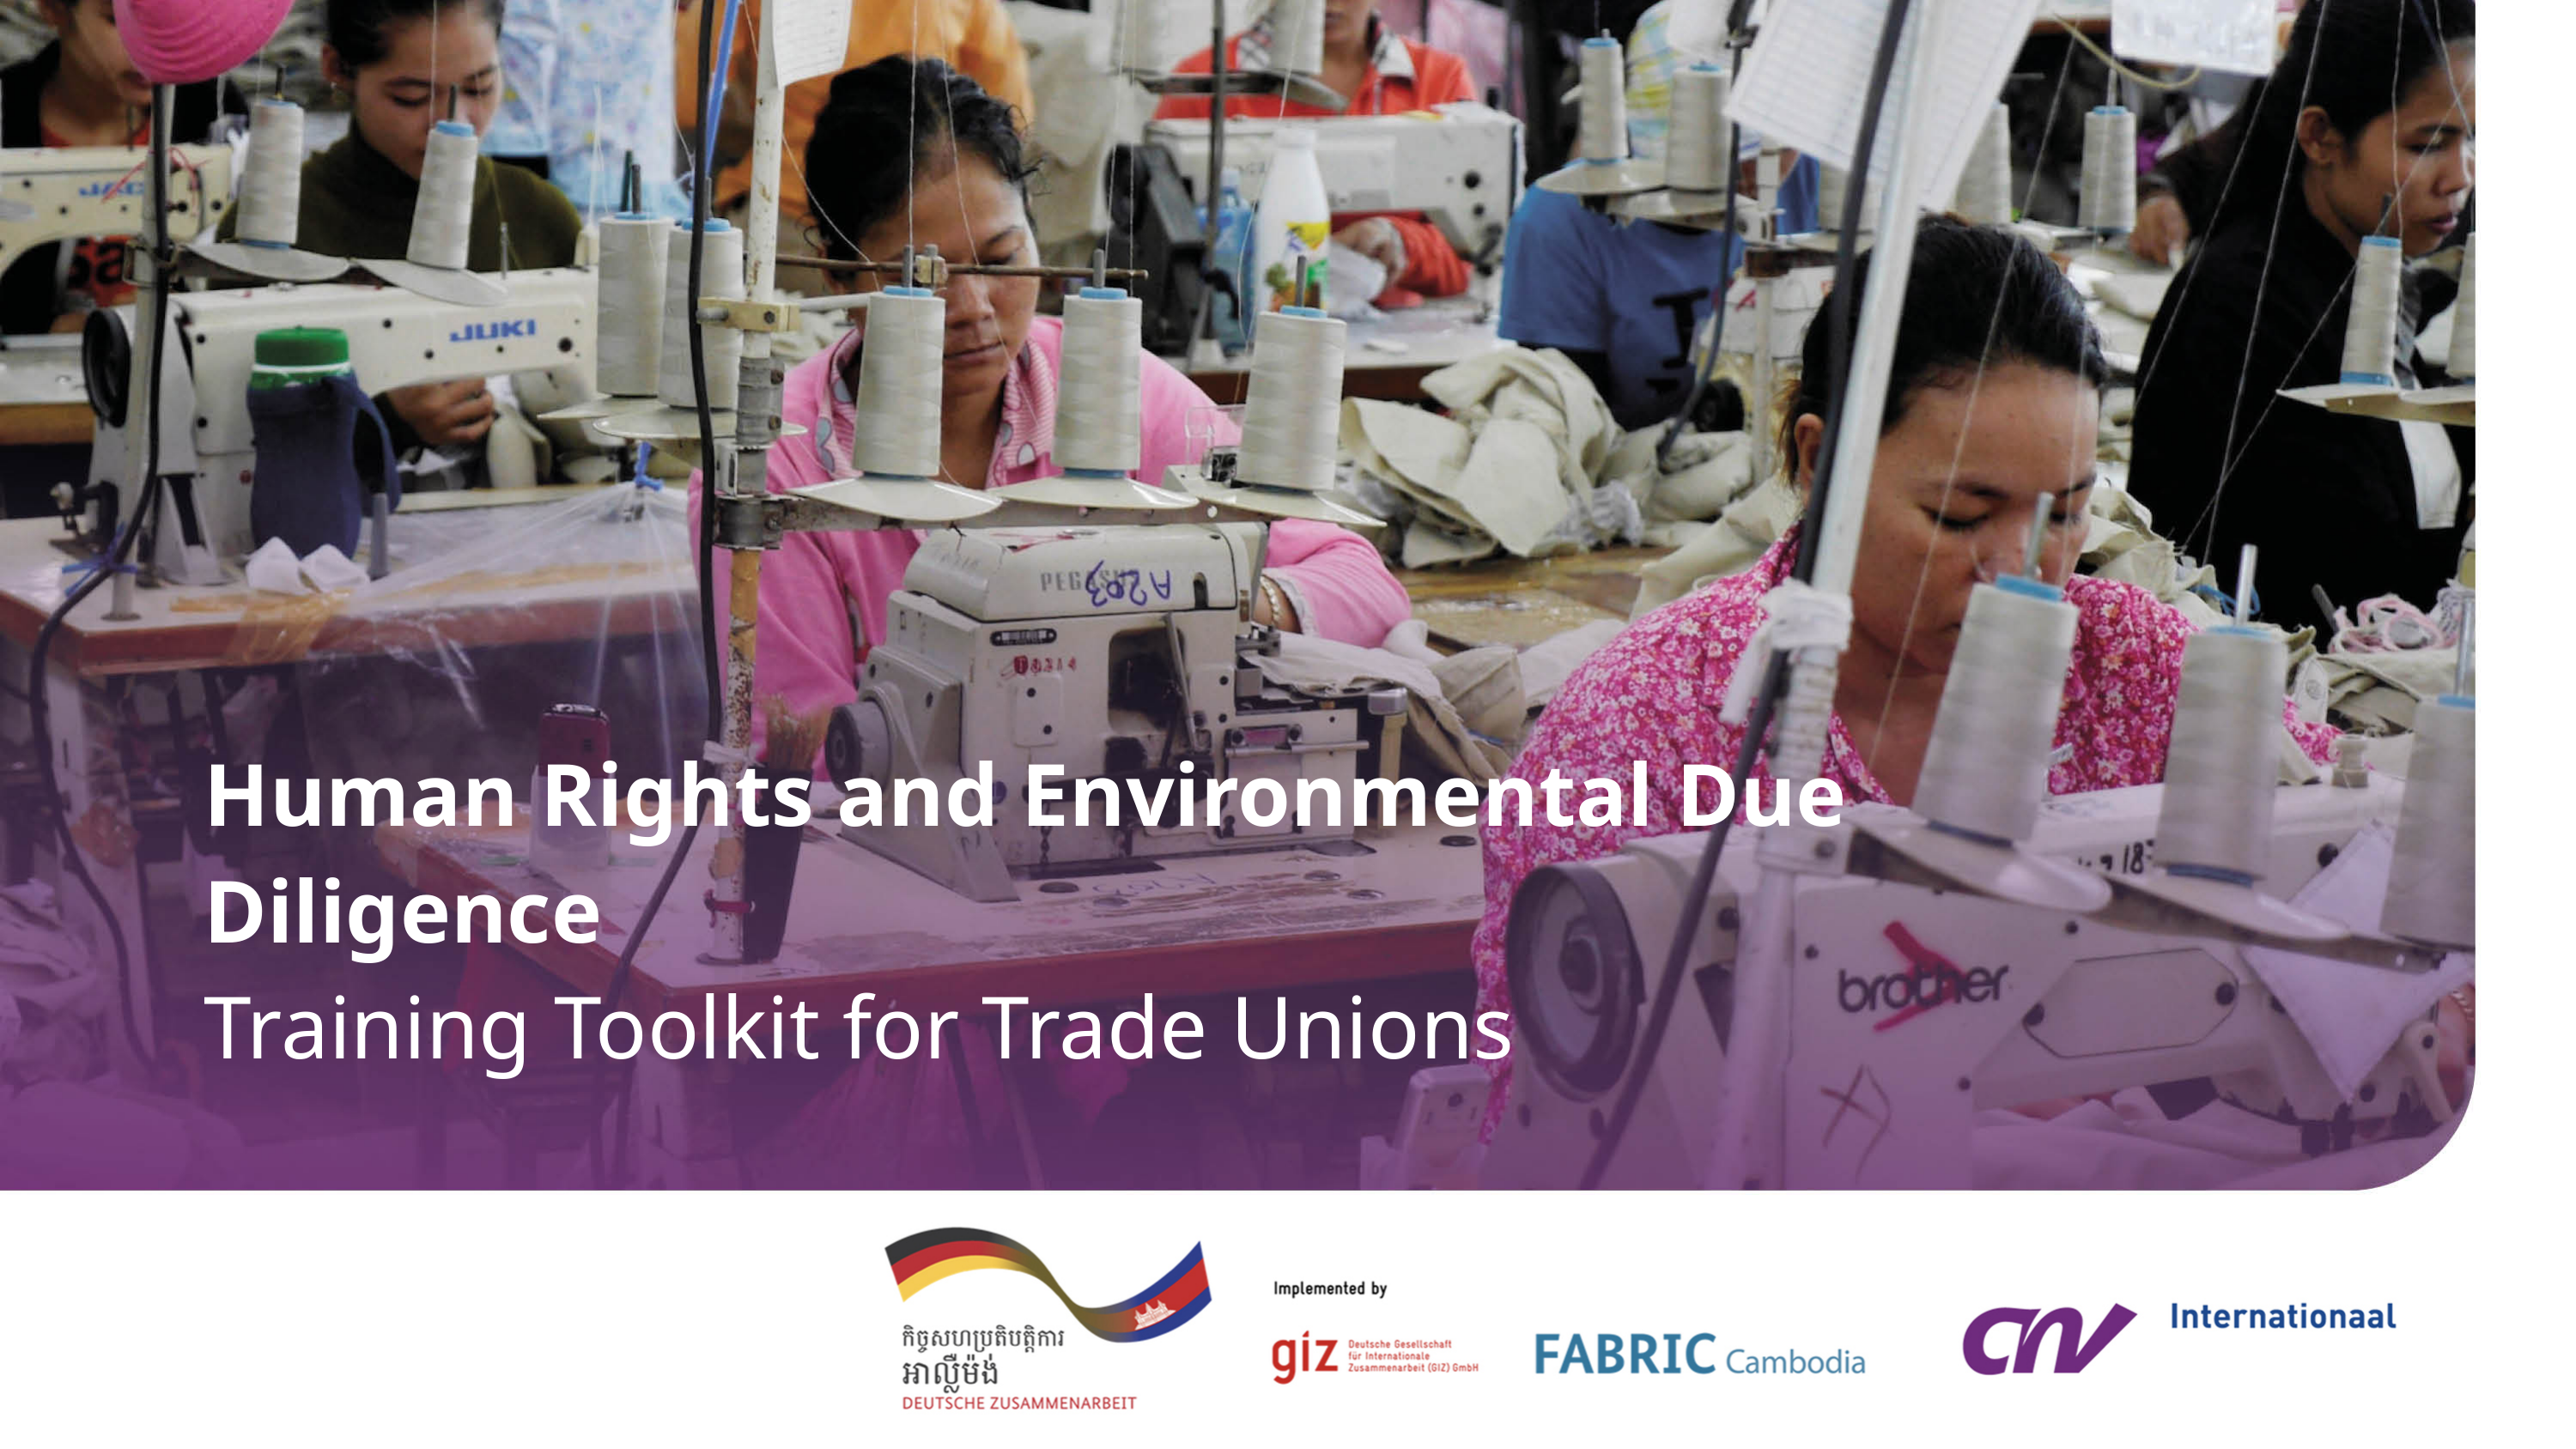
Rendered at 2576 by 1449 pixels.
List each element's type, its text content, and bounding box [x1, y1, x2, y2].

picture [0, 0, 2576, 1449]
text_box Human Rights and Environmental Due Diligence Training Toolkit for Trade Unions [204, 726, 1966, 1076]
